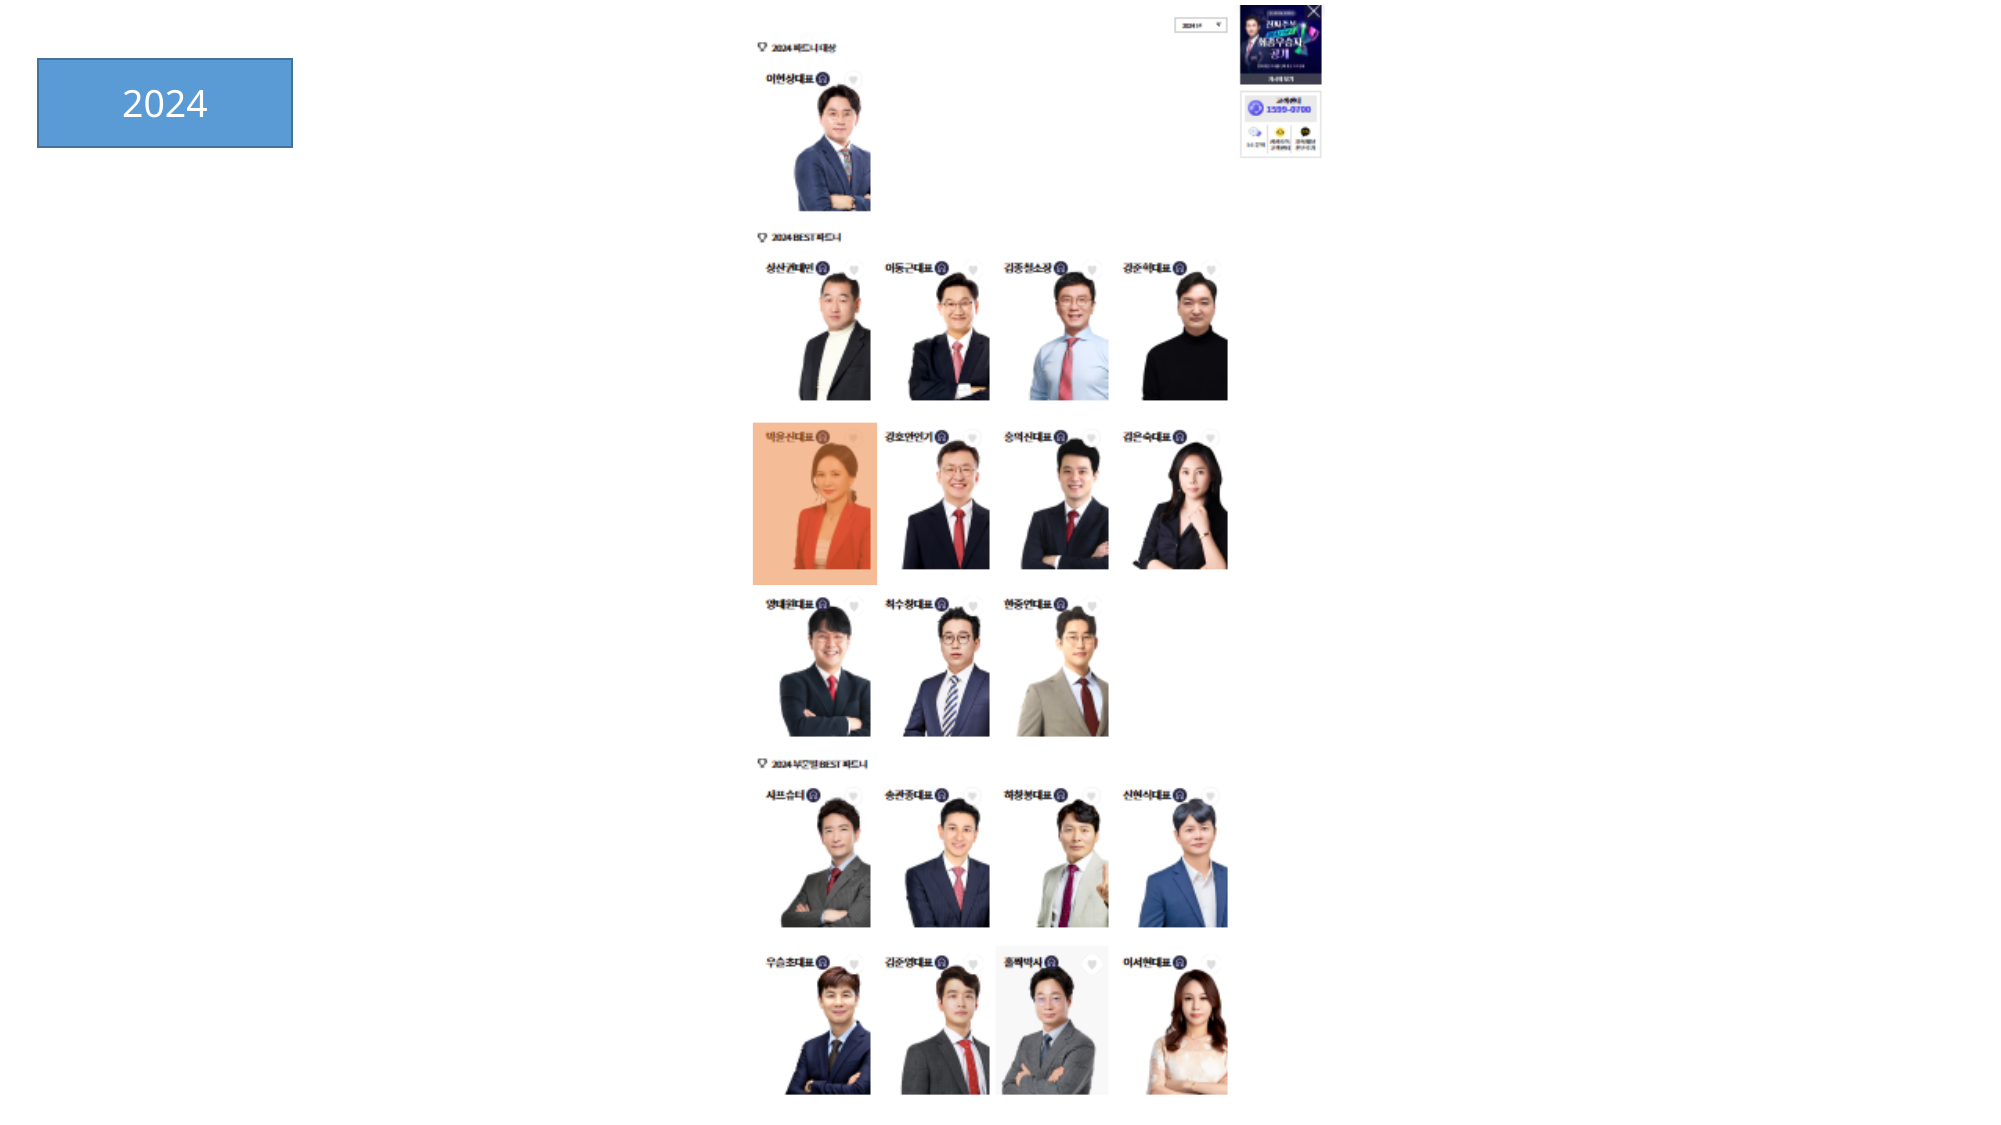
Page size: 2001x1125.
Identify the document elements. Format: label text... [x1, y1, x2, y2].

picture [675, 5, 1325, 1120]
text_box 2024 [37, 58, 293, 148]
